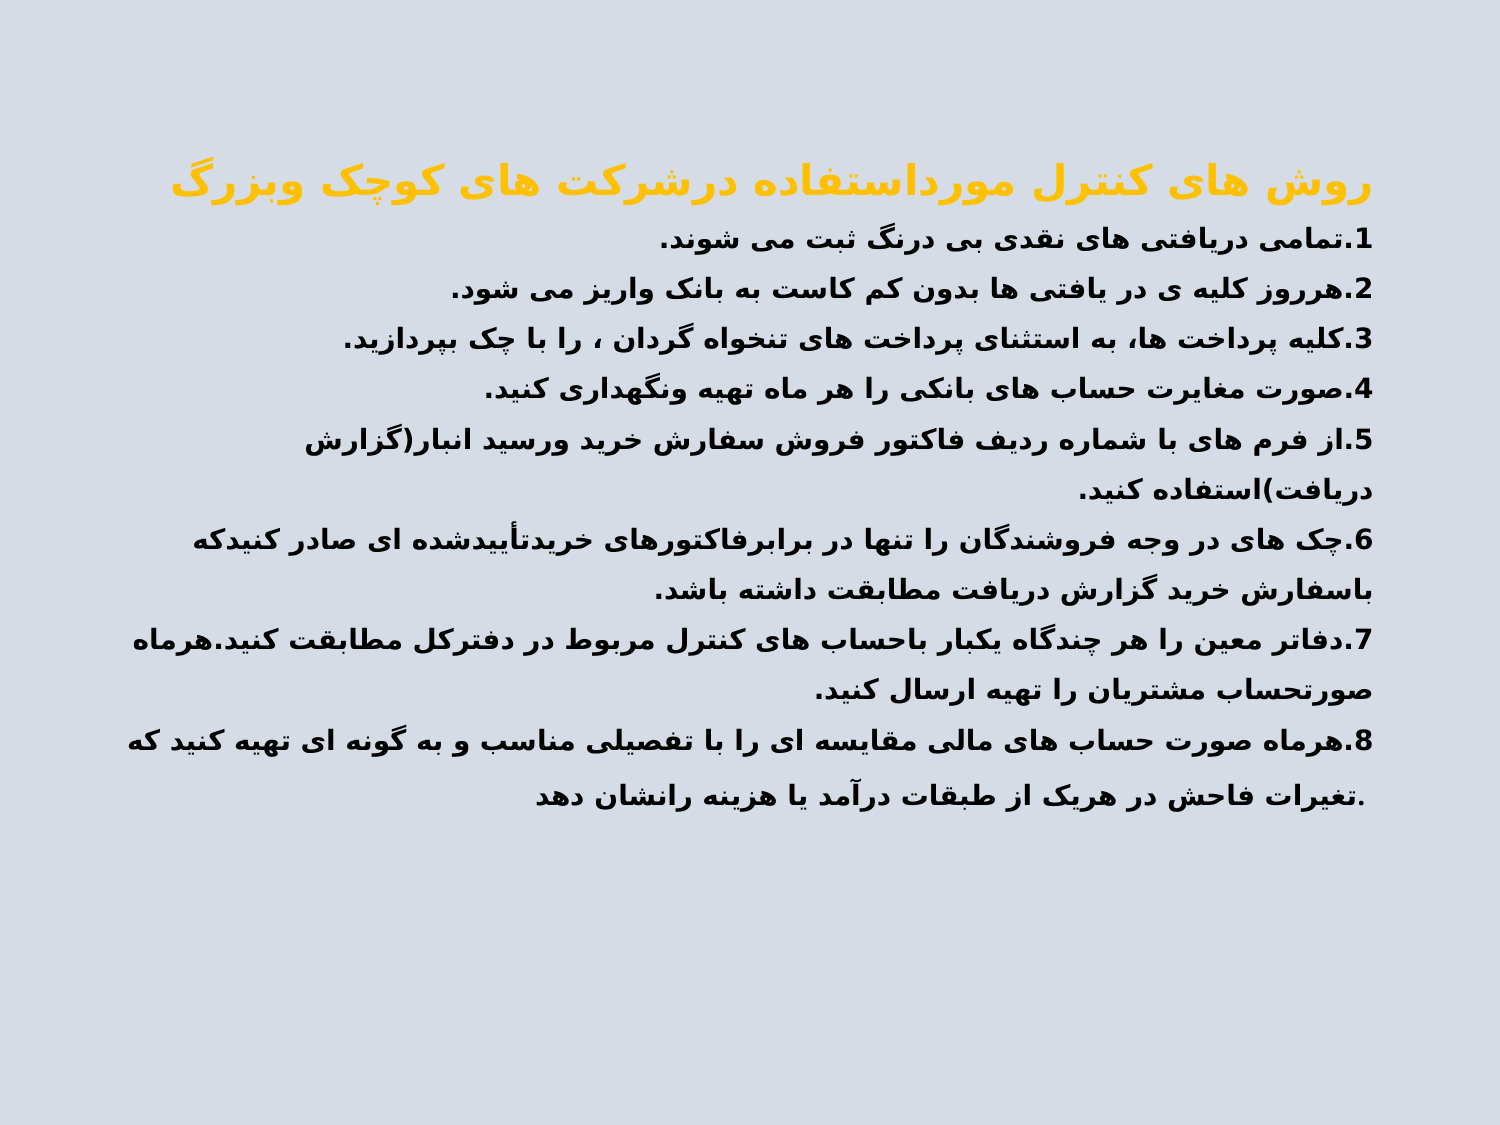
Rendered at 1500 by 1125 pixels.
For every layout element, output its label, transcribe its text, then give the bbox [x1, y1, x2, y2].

title روش های کنترل مورداستفاده درشرکت های کوچک وبزرگ 1.تمامی دریافتی های نقدی بی درنگ ثبت می شوند. 2.هرروز کلیه ی در یافتی ها بدون کم کاست به بانک واریز می شود. 3.کلیه پرداخت ها، به استثنای پرداخت های تنخواه گردان ، را با چک بپردازید. 4.صورت مغایرت حساب های بانکی را هر ماه تهیه ونگهداری کنید. 5.از فرم های با شماره ردیف فاکتور فروش سفارش خرید ورسید انبار(گزارش دریافت)استفاده کنید. 6.چک های در وجه فروشندگان را تنها در برابرفاکتورهای خریدتأییدشده ای صادر کنیدکه باسفارش خرید گزارش دریافت مطابقت داشته باشد. 7.دفاتر معین را هر چندگاه یکبار باحساب های کنترل مربوط در دفترکل مطابقت کنید.هرماه صورتحساب مشتریان را تهیه ارسال کنید. 8.هرماه صورت حساب های مالی مقایسه ای را با تفصیلی مناسب و به گونه ای تهیه کنید که تغیرات فاحش در هریک از طبقات درآمد یا هزینه رانشان دهد. [88, 42, 1389, 823]
